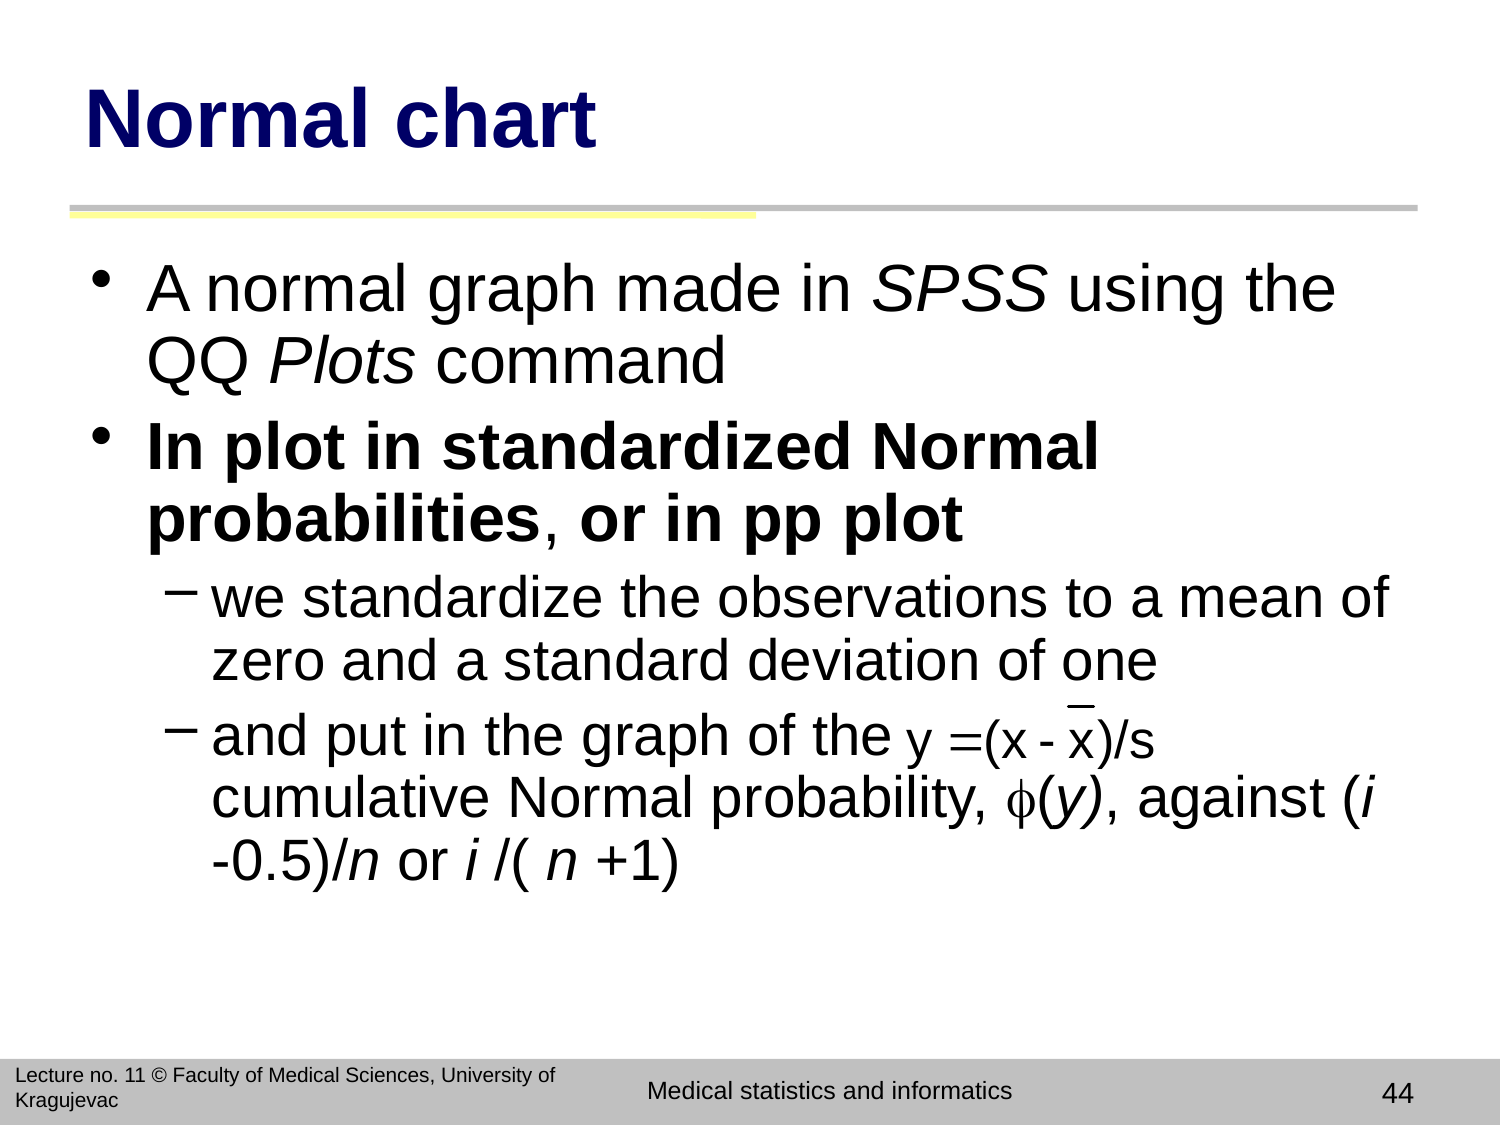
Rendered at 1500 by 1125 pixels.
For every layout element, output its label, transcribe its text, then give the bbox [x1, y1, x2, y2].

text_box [895, 694, 1164, 786]
footer Medical statistics and informatics [512, 1066, 1149, 1125]
title Normal chart [69, 19, 1426, 208]
list A normal graph made in SPSS using the QQ Plots command In plot in standardized Normal probabilities, or in pp plot we standardize the observations to a mean of zero and a standard deviation of one and put in the graph of the cumulative Normal probability, f(y), against (i -0.5)/n or i /( n +1) [74, 246, 1426, 1023]
slide_number Lecture no. 11 © Faculty of Medical Sciences, University of Kragujevac [0, 1053, 612, 1108]
slide_number 44 [1163, 1066, 1430, 1125]
